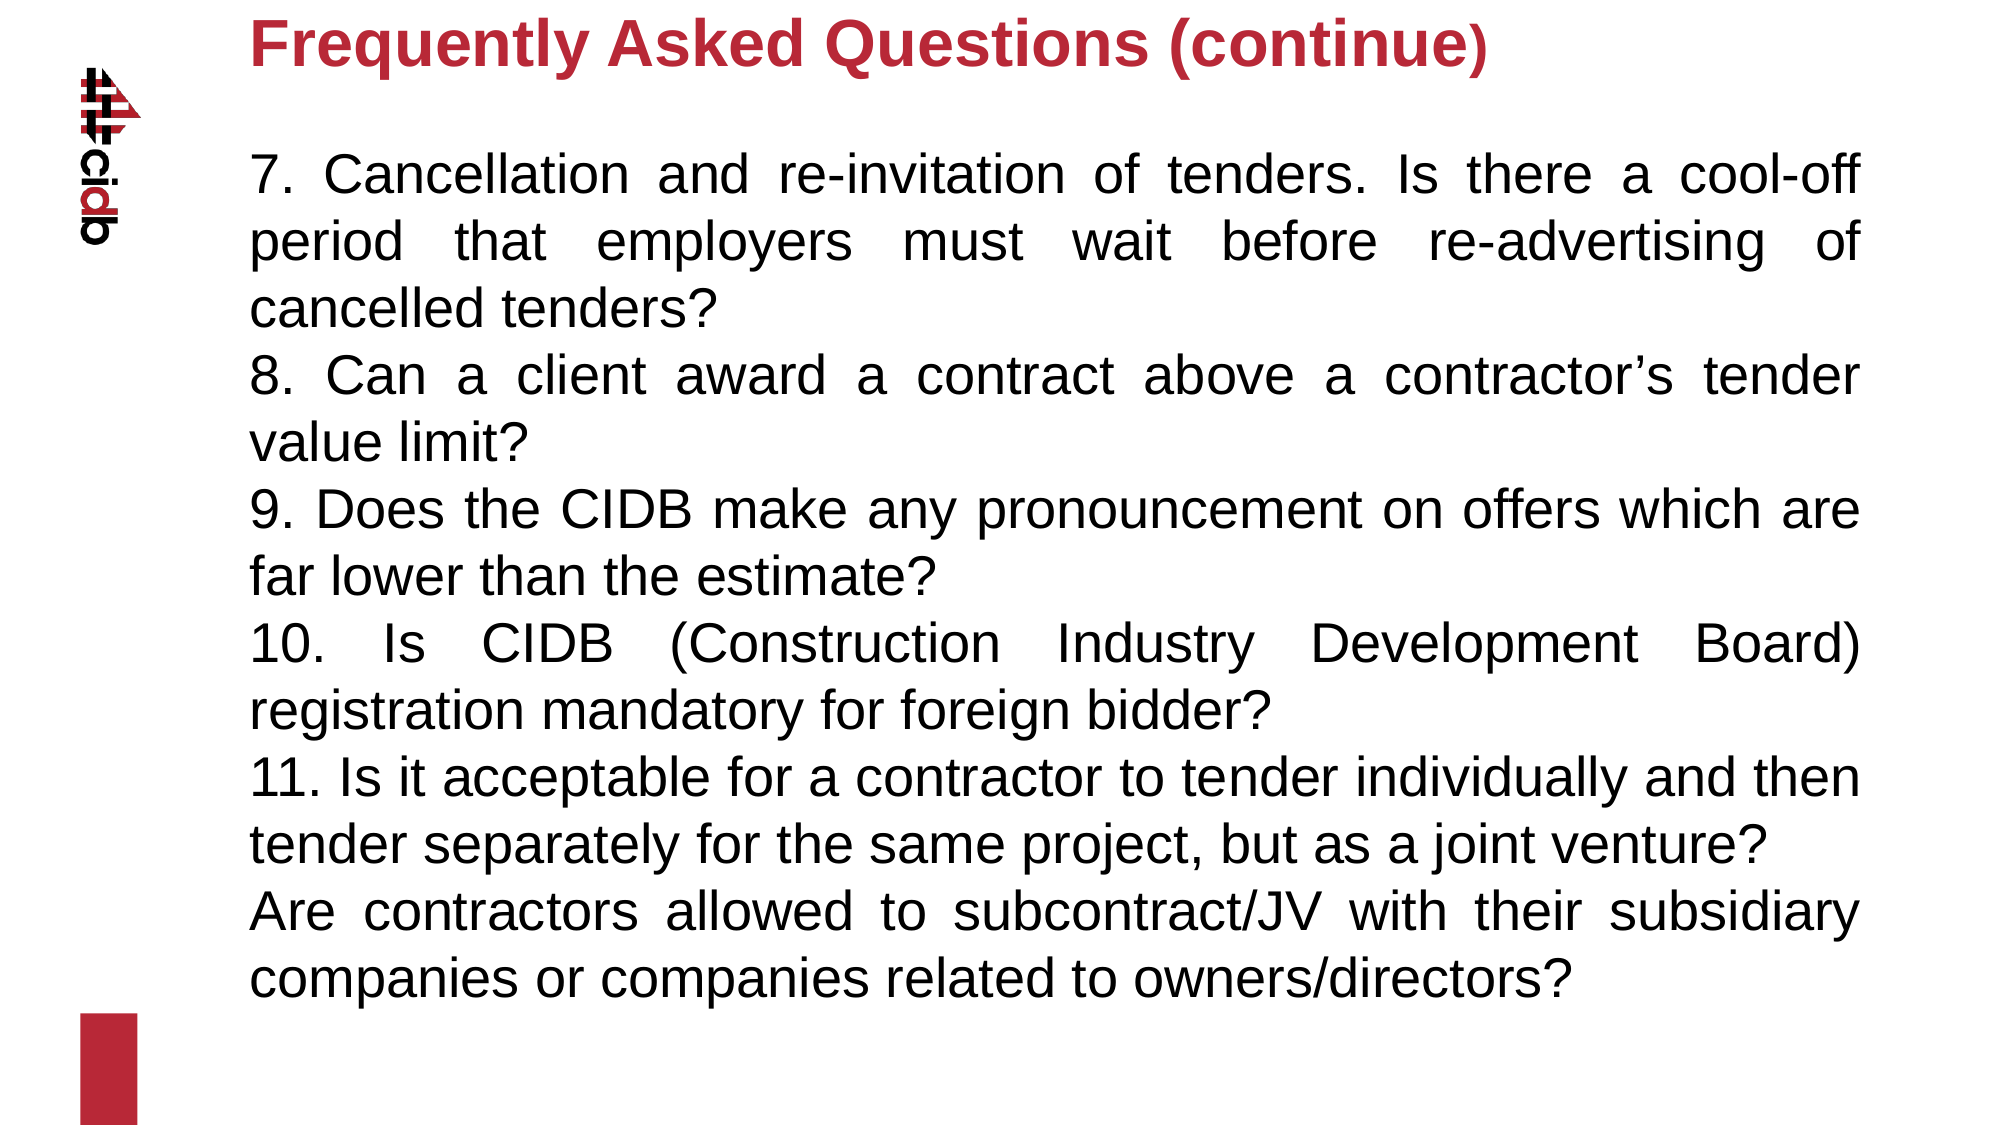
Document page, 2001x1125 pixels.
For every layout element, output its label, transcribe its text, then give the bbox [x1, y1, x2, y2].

list 7. Cancellation and re-invitation of tenders. Is there a cool-off period that employers must wait before re-advertising of cancelled tenders? 8. Can a client award a contract above a contractor’s tender value limit? 9. Does the CIDB make any pronouncement on offers which are far lower than the estimate? 10. Is CIDB (Construction Industry Development Board) registration mandatory for foreign bidder? 11. Is it acceptable for a contractor to tender individually and then tender separately for the same project, but as a joint venture? Are contractors allowed to subcontract/JV with their subsidiary companies or companies related to owners/directors? [249, 137, 1863, 1063]
picture [70, 60, 148, 253]
title Frequently Asked Questions (continue) [249, 0, 1708, 81]
